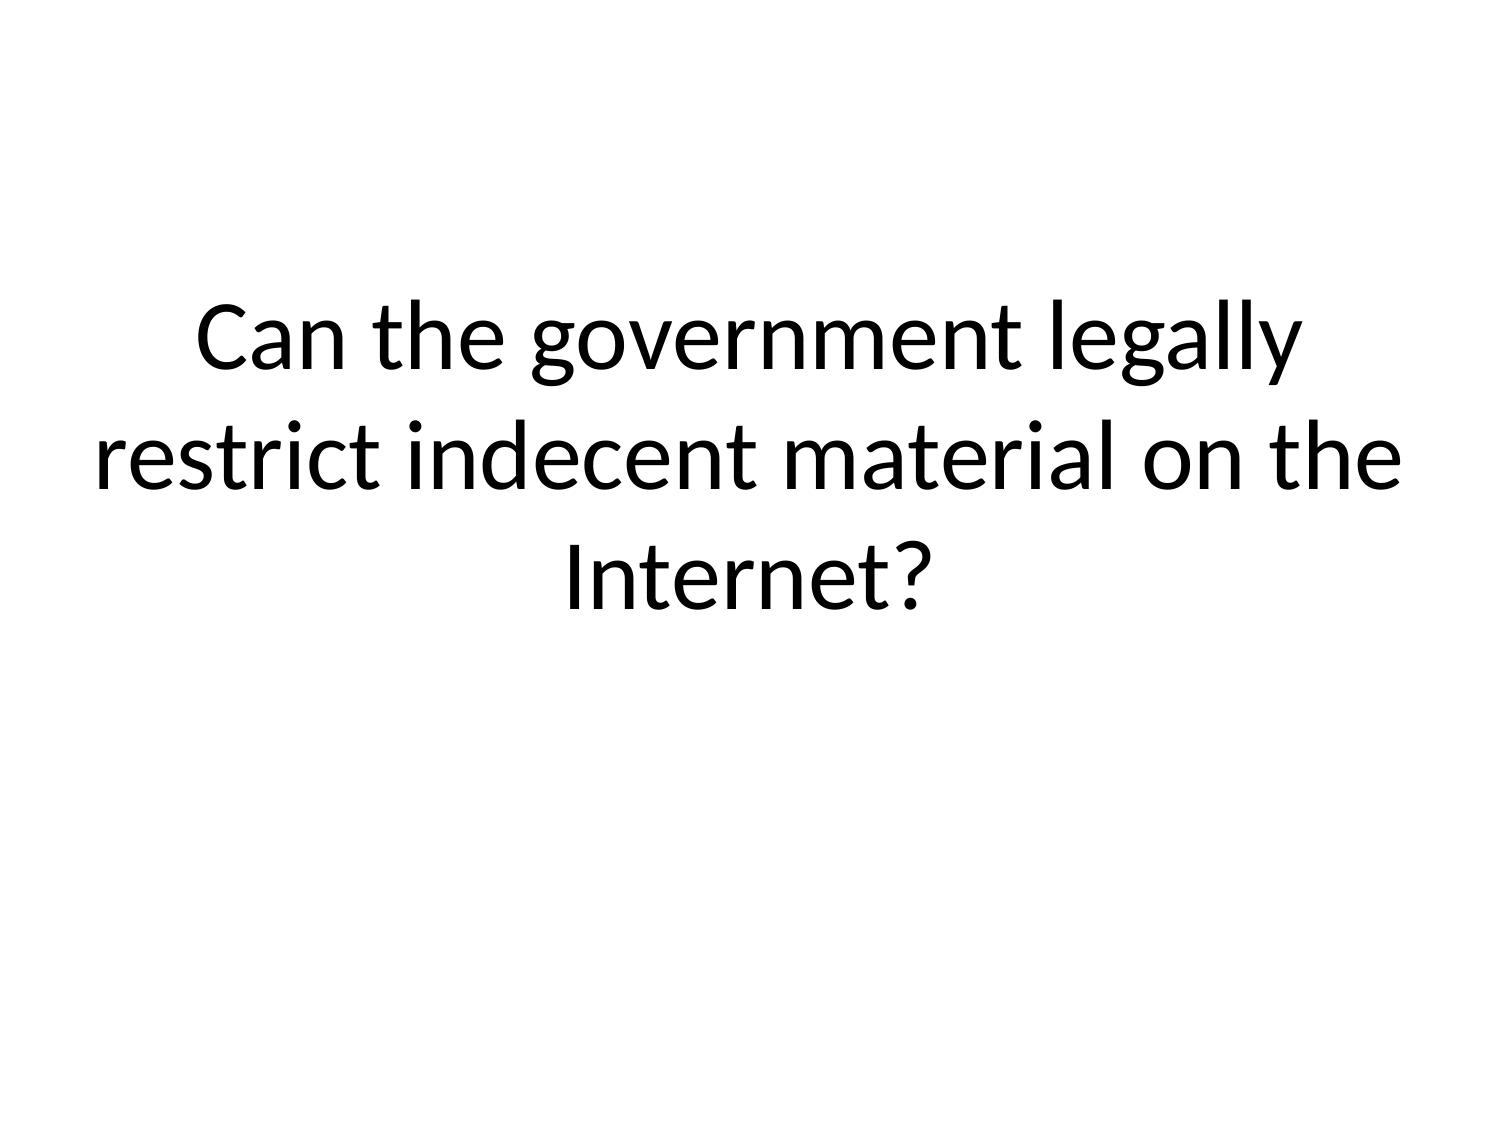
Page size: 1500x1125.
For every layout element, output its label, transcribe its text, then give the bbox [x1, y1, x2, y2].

list Can the government legally restrict indecent material on the Internet? [75, 262, 1425, 1005]
